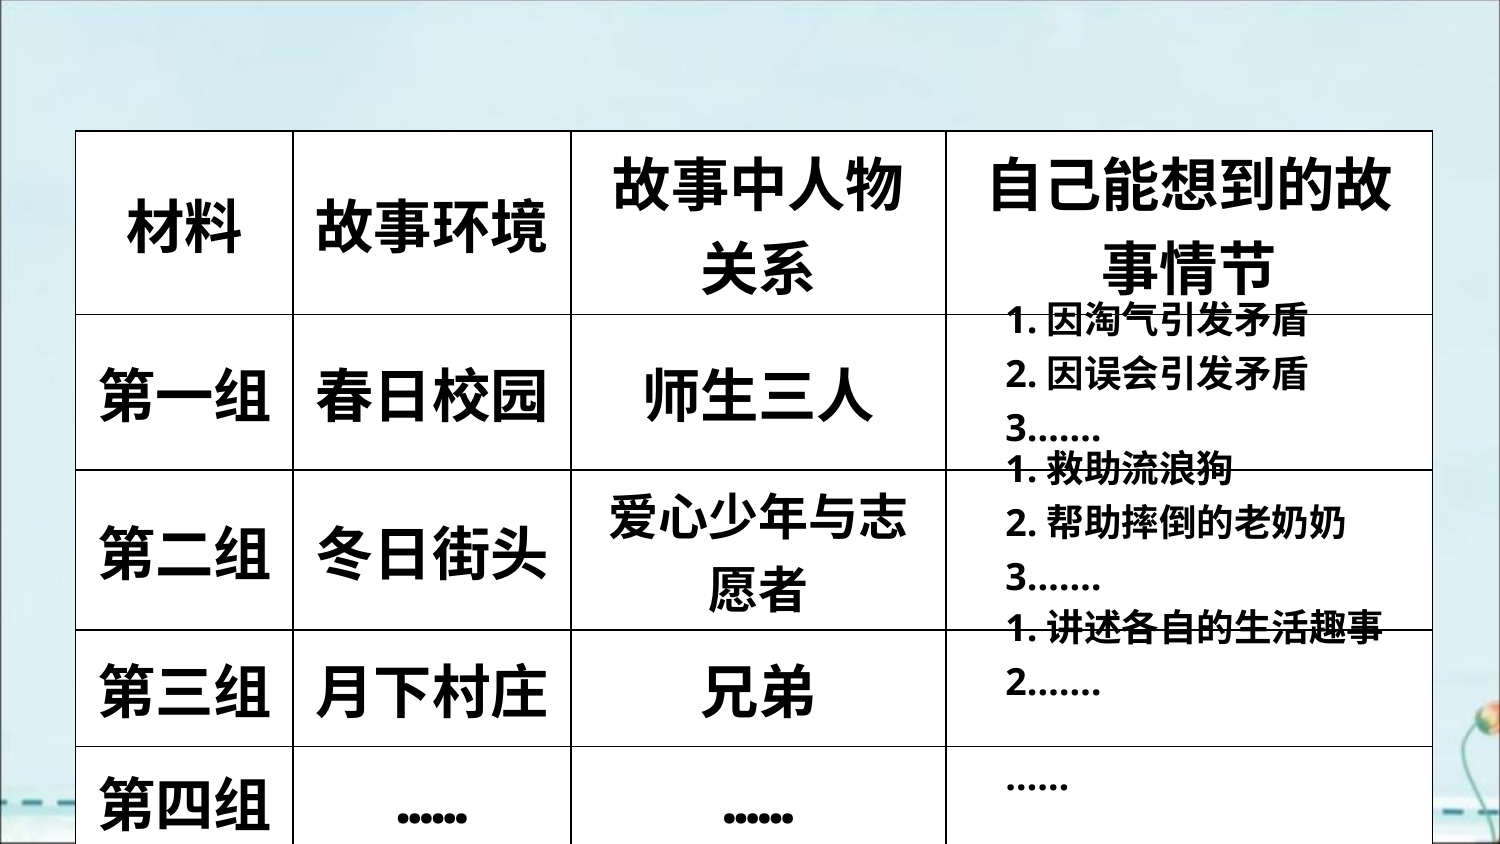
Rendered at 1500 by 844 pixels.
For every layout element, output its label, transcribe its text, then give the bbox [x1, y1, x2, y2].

table_cell 第一组 [76, 315, 292, 469]
table_cell 月下村庄 [294, 631, 570, 746]
table_cell …… [572, 747, 945, 844]
table_cell 师生三人 [572, 315, 945, 469]
table_cell 第四组 [76, 747, 292, 844]
table_cell [947, 471, 990, 629]
table_cell [947, 747, 1432, 844]
table_cell 第三组 [76, 631, 292, 746]
table_header 材料 [76, 132, 292, 314]
table_header 故事中人物关系 [572, 132, 945, 314]
table_cell …… [294, 747, 570, 844]
table_cell 爱心少年与志愿者 [572, 471, 945, 629]
text_box 1.救助流浪狗 2.帮助摔倒的老奶奶 3.…… [990, 428, 1433, 587]
table_cell [947, 631, 1432, 746]
table_cell 春日校园 [294, 315, 570, 469]
table_cell 冬日街头 [294, 471, 570, 629]
text_box …… [990, 736, 1433, 806]
text_box 1.因淘气引发矛盾 2.因误会引发矛盾 3.…… [990, 279, 1433, 428]
text_box 1.讲述各自的生活趣事 2.…… [990, 587, 1433, 711]
table_header 故事环境 [294, 132, 570, 314]
table_header 自己能想到的故事情节 [947, 132, 1432, 314]
picture [0, 0, 1500, 844]
table_cell 第二组 [76, 471, 292, 629]
table_cell 兄弟 [572, 631, 945, 746]
table_cell [947, 315, 990, 469]
